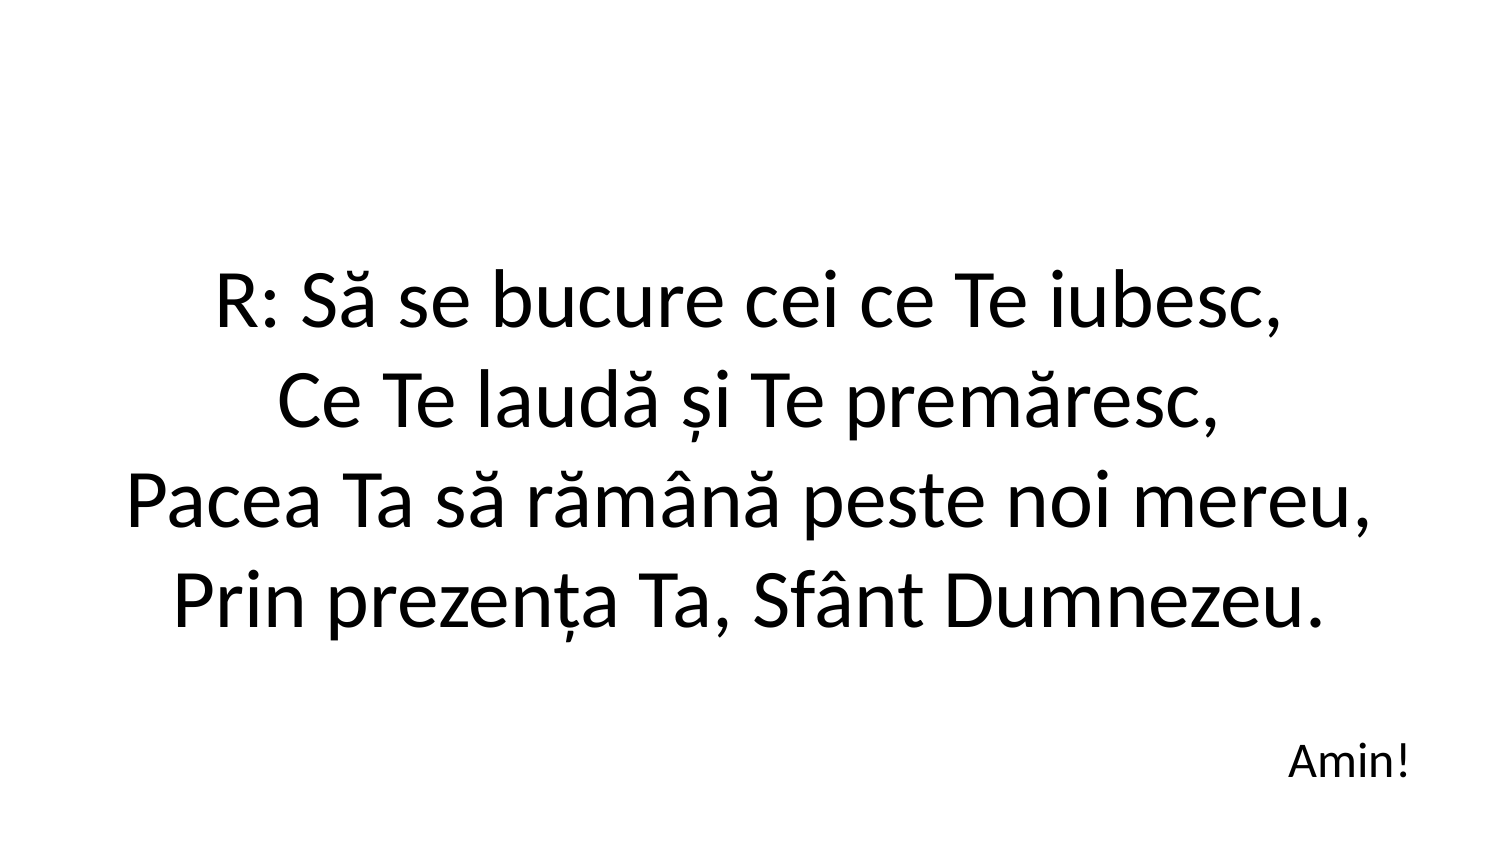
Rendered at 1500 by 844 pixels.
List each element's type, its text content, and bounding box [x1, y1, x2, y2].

text_box R: Să se bucure cei ce Te iubesc, Ce Te laudă și Te premăresc, Pacea Ta să rămână peste noi mereu, Prin prezența Ta, Sfânt Dumnezeu. [110, 192, 1390, 652]
text_box Amin! [1273, 674, 1427, 795]
